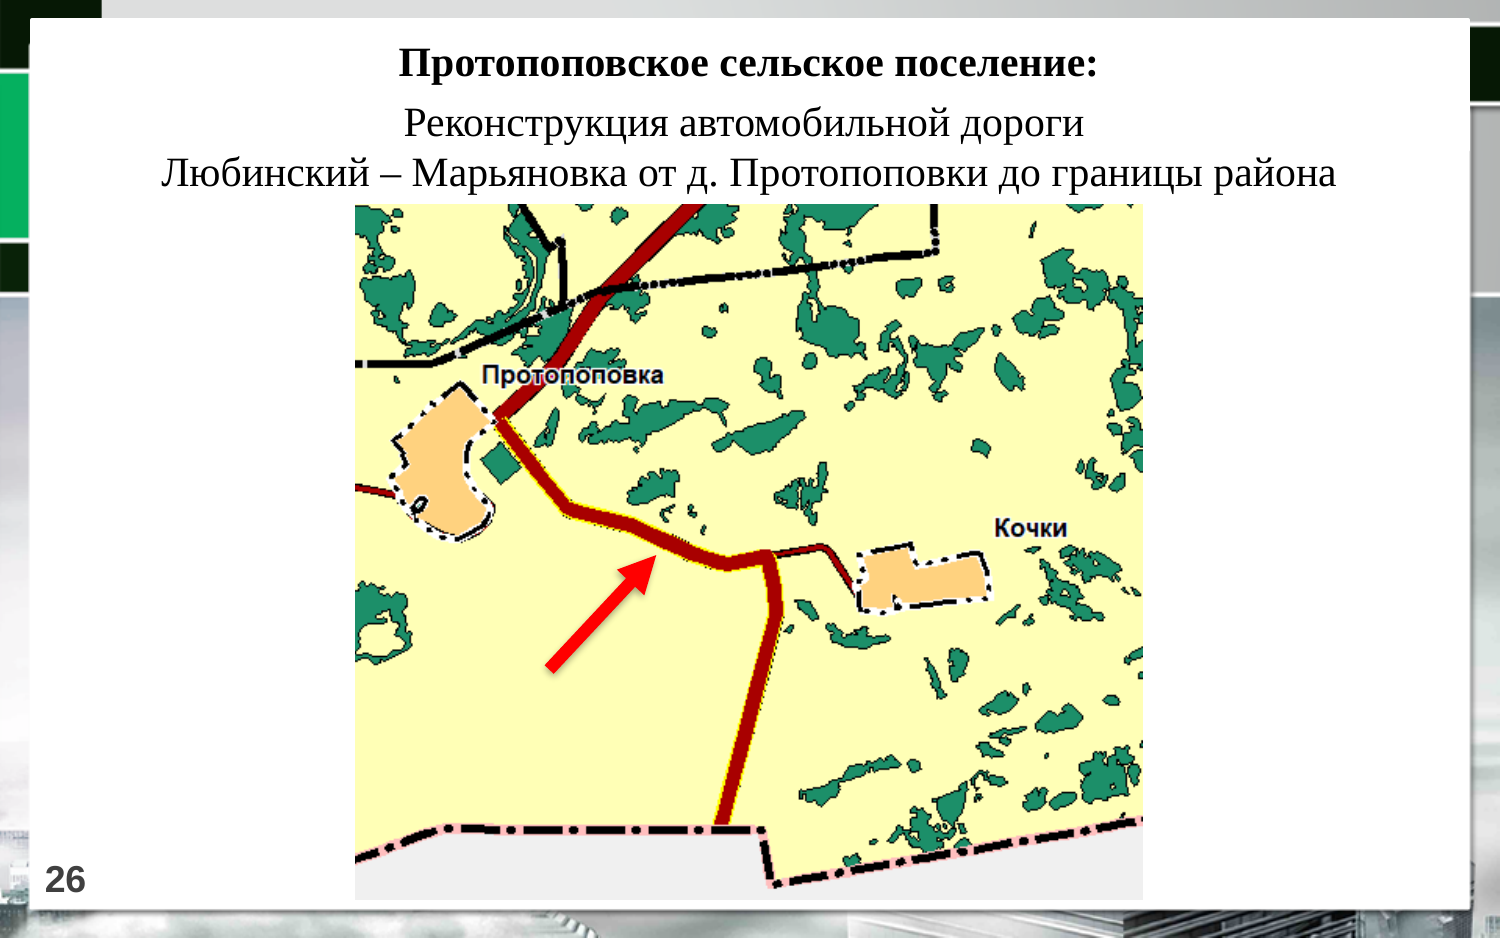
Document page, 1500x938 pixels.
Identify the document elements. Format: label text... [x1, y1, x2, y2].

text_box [548, 554, 657, 670]
text_box 26 [30, 847, 102, 908]
text_box [30, 18, 1470, 152]
picture [0, 0, 1500, 938]
text_box Протопоповское сельское поселение: Реконструкция автомобильной дороги Любинский – Марьяновка от д. Протопоповки до границы района [134, 27, 1364, 203]
